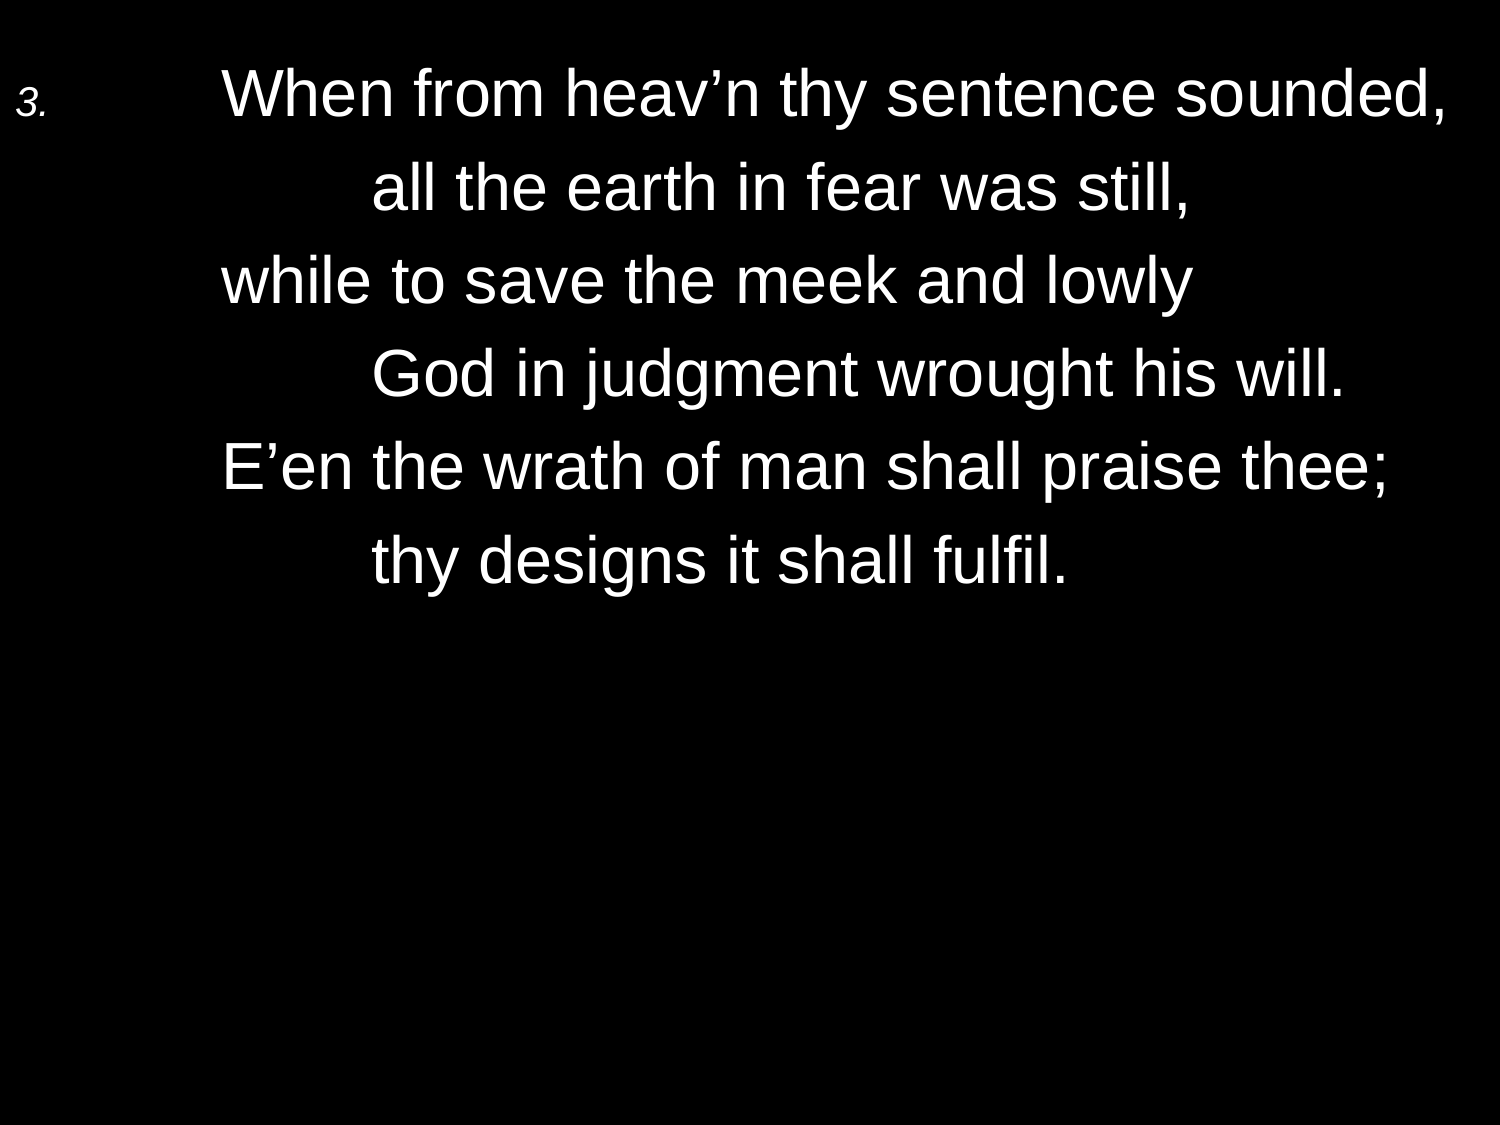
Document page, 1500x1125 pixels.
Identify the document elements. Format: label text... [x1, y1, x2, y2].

list 3. When from heav’n thy sentence sounded, all the earth in fear was still, while to save the meek and lowly God in judgment wrought his will. E’en the wrath of man shall praise thee; thy designs it shall fulfil. [0, 42, 1500, 1047]
